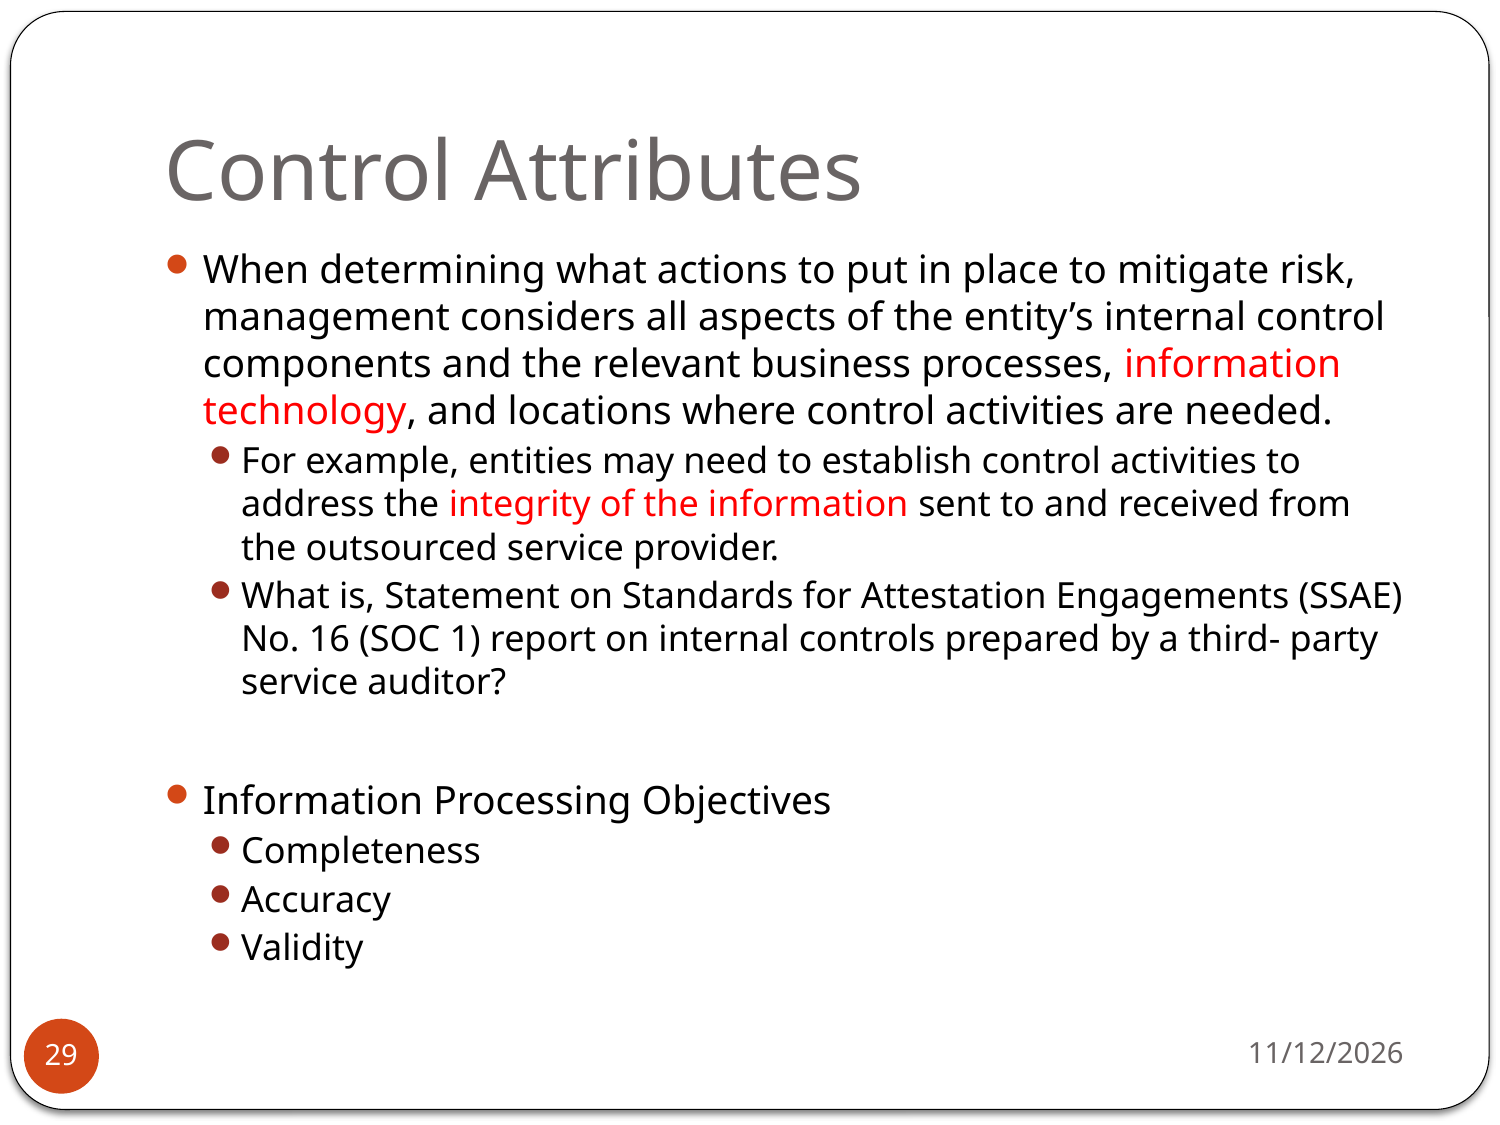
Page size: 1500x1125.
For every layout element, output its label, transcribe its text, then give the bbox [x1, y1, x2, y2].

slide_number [1012, 1015, 1419, 1094]
title Control Attributes [150, 45, 1425, 233]
list When determining what actions to put in place to mitigate risk, management considers all aspects of the entity’s internal control components and the relevant business processes, information technology, and locations where control activities are needed. For example, entities may need to establish control activities to address the integrity of the information sent to and received from the outsourced service provider. What is, Statement on Standards for Attestation Engagements (SSAE) No. 16 (SOC 1) report on internal controls prepared by a third- party service auditor? Information Processing Objectives Completeness Accuracy Validity [150, 237, 1425, 988]
slide_number 29 [23, 1018, 99, 1094]
